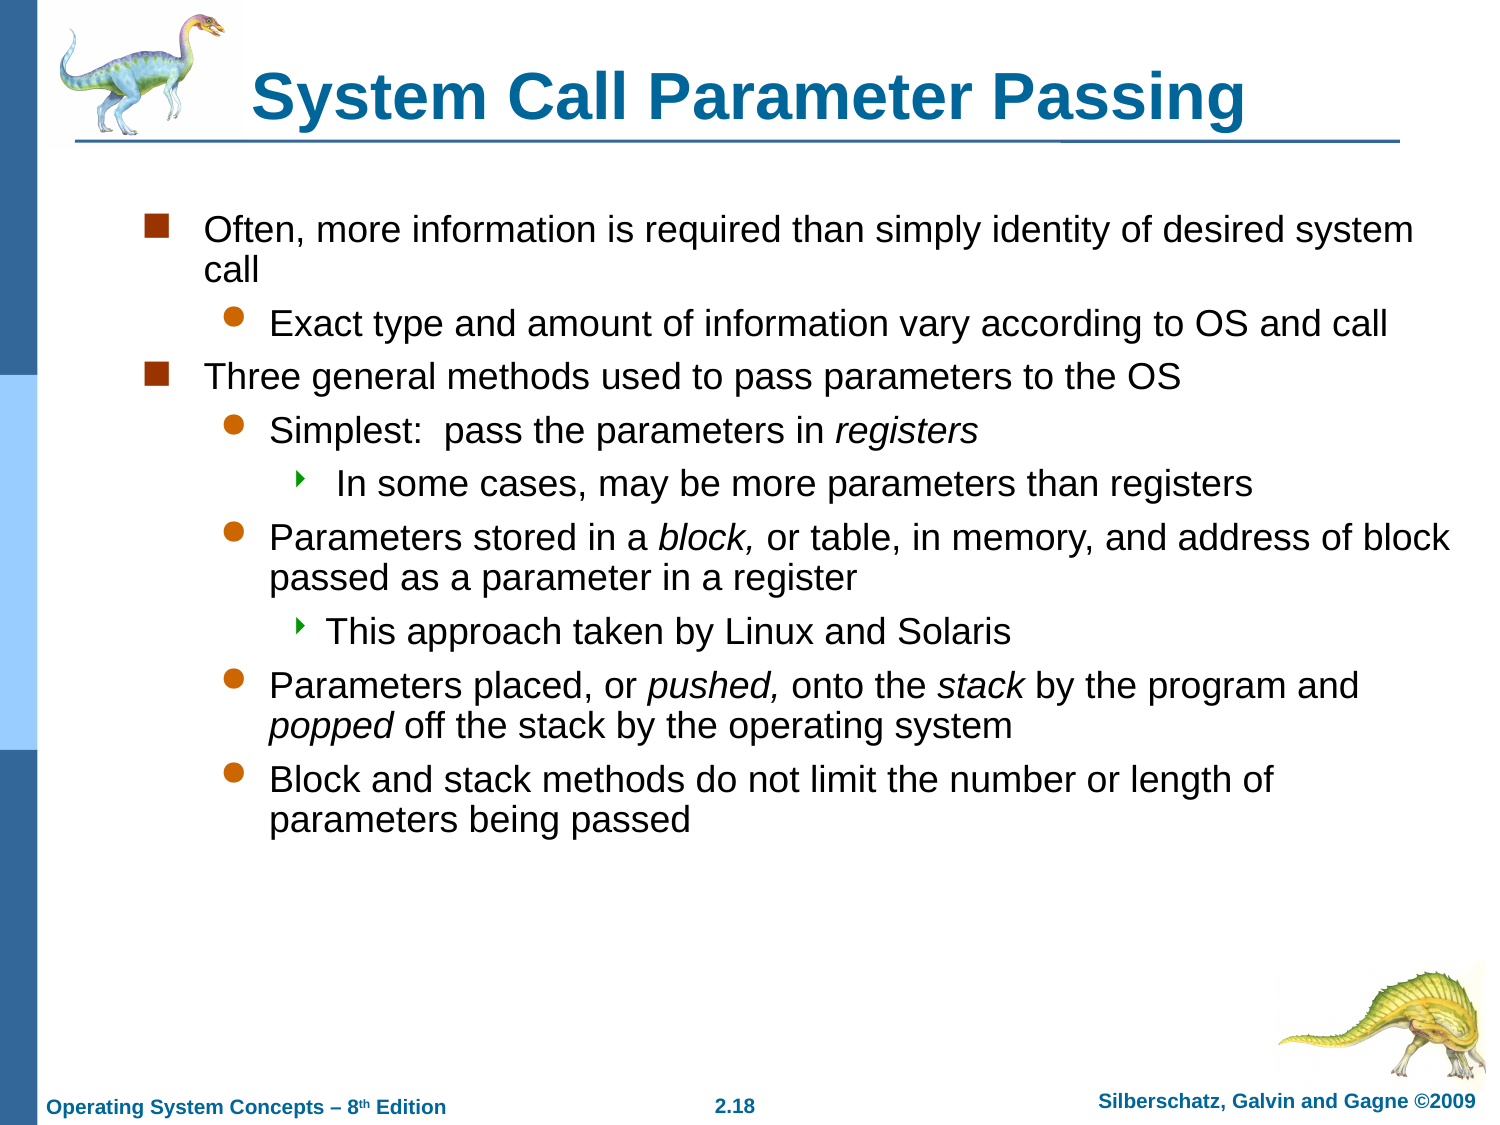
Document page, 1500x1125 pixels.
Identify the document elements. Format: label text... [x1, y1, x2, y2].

picture [46, 0, 243, 149]
title System Call Parameter Passing [74, 45, 1426, 141]
list Often, more information is required than simply identity of desired system call Exact type and amount of information vary according to OS and call Three general methods used to pass parameters to the OS Simplest: pass the parameters in registers In some cases, may be more parameters than registers Parameters stored in a block, or table, in memory, and address of block passed as a parameter in a register This approach taken by Linux and Solaris Parameters placed, or pushed, onto the stack by the program and popped off the stack by the operating system Block and stack methods do not limit the number or length of parameters being passed [132, 202, 1483, 946]
picture [1275, 959, 1486, 1090]
